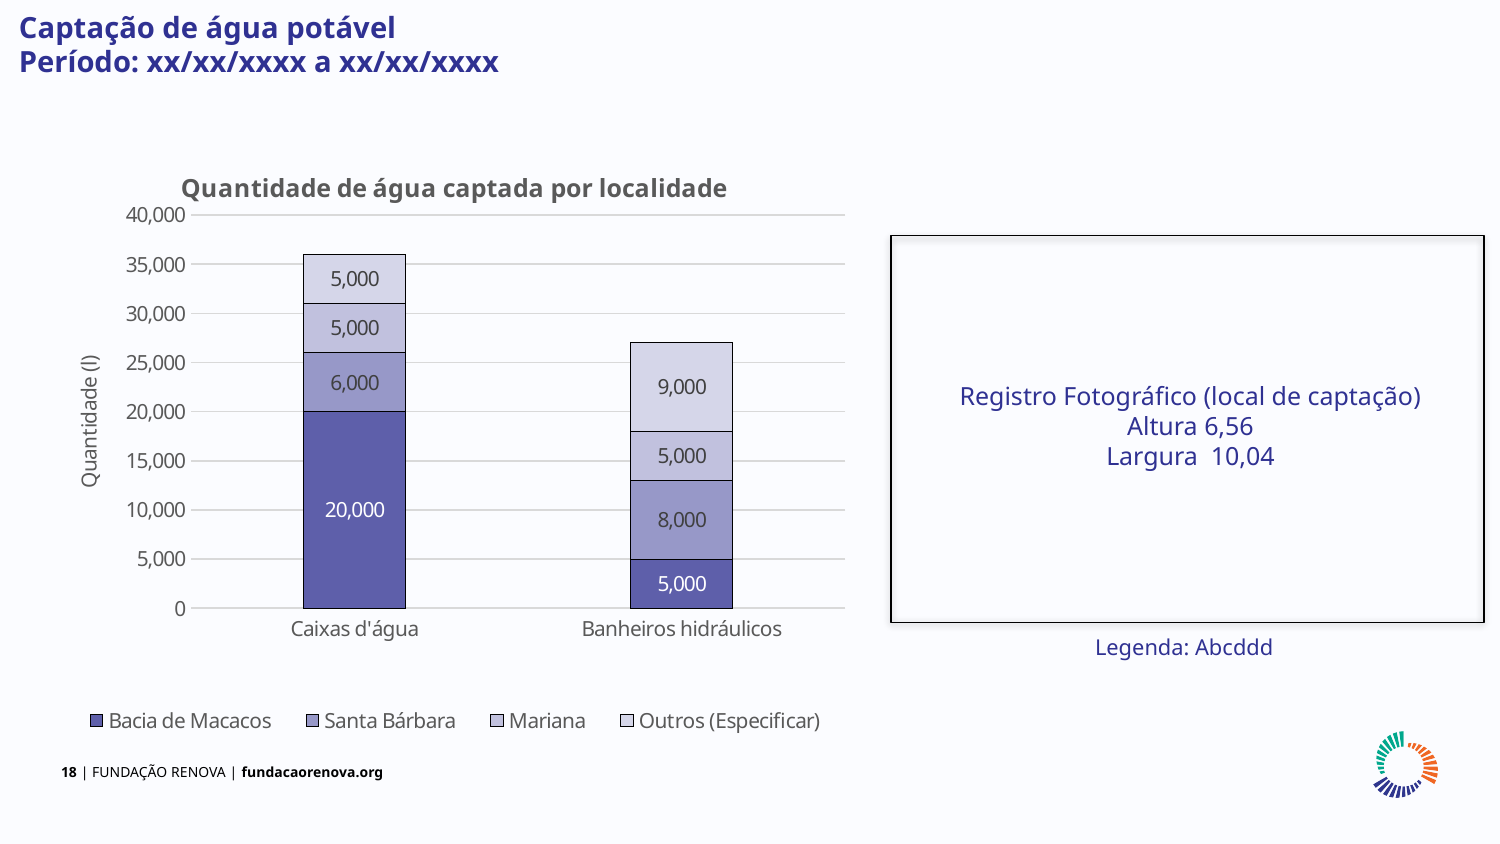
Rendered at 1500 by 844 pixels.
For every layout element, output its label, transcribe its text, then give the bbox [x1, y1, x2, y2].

text_box [890, 235, 1485, 623]
chart [39, 142, 869, 775]
text_box Legenda: Abcddd [1080, 626, 1342, 667]
text_box Captação de água potável Período: xx/xx/xxxx a xx/xx/xxxx [4, 2, 956, 104]
text_box Registro Fotográfico (local de captação) Altura 6,56 Largura 10,04 [921, 373, 1460, 523]
picture [1373, 731, 1438, 798]
